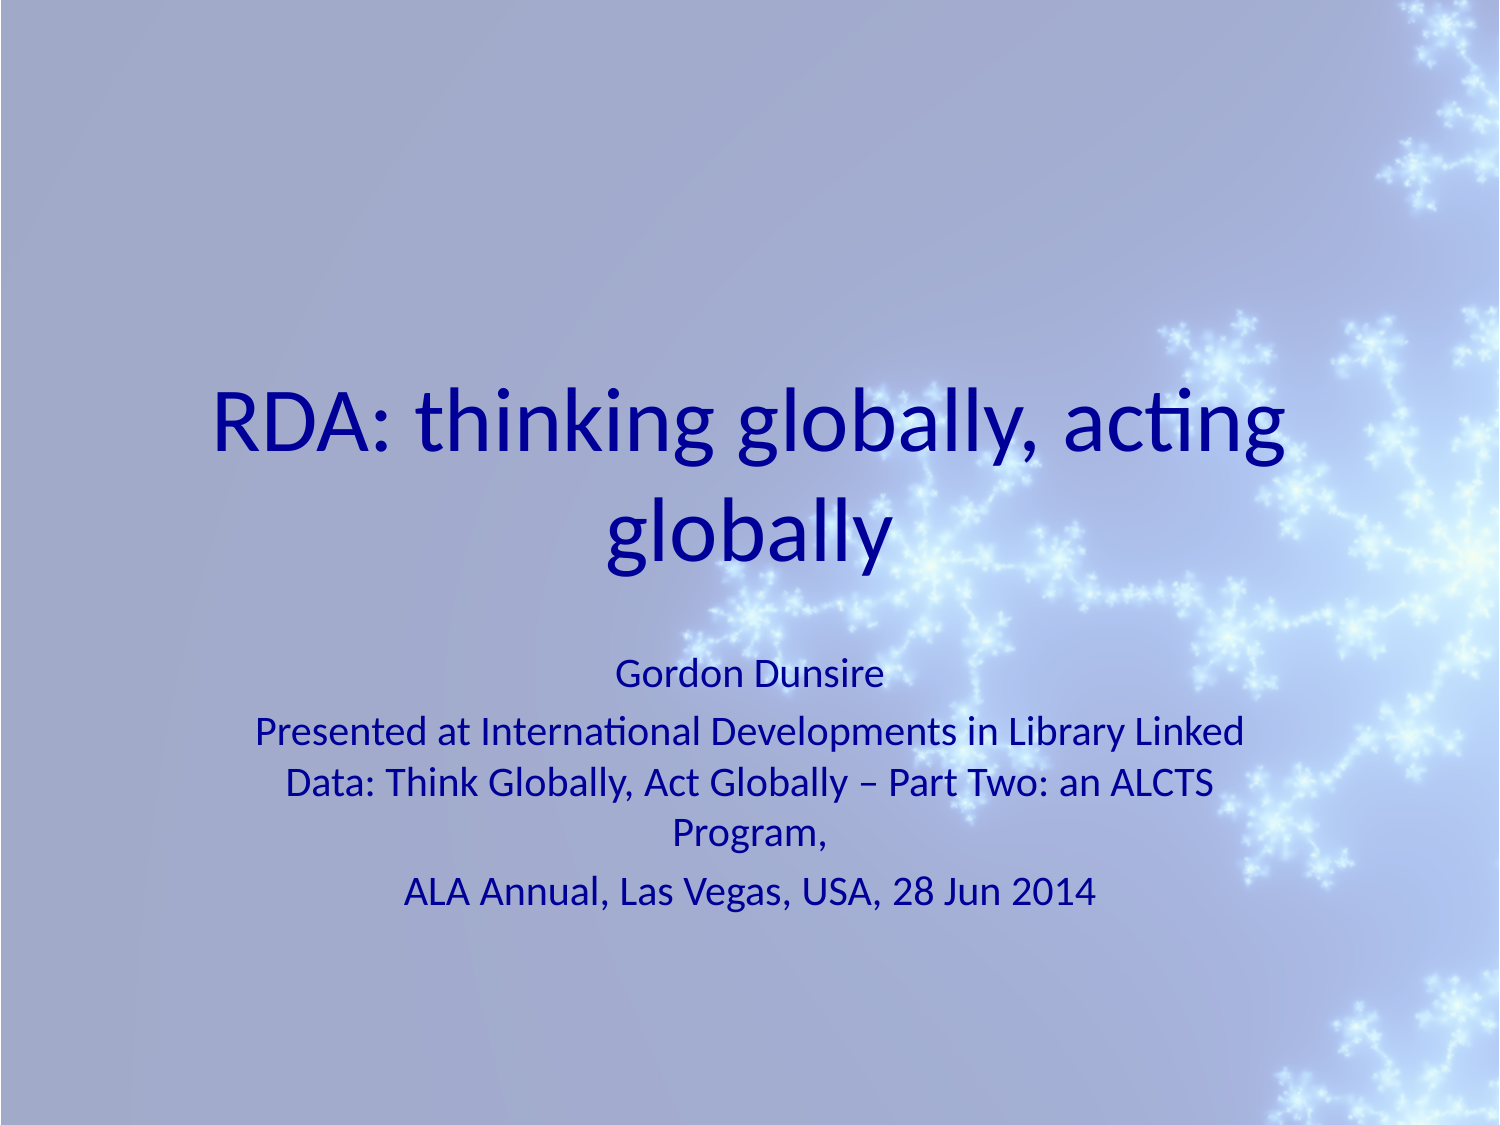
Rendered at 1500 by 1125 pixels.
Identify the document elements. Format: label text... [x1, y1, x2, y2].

subtitle Gordon Dunsire Presented at International Developments in Library Linked Data: Think Globally, Act Globally – Part Two: an ALCTS Program, ALA Annual, Las Vegas, USA, 28 Jun 2014 [225, 637, 1275, 925]
title RDA: thinking globally, acting globally [112, 349, 1388, 591]
picture [1, 0, 1499, 1125]
